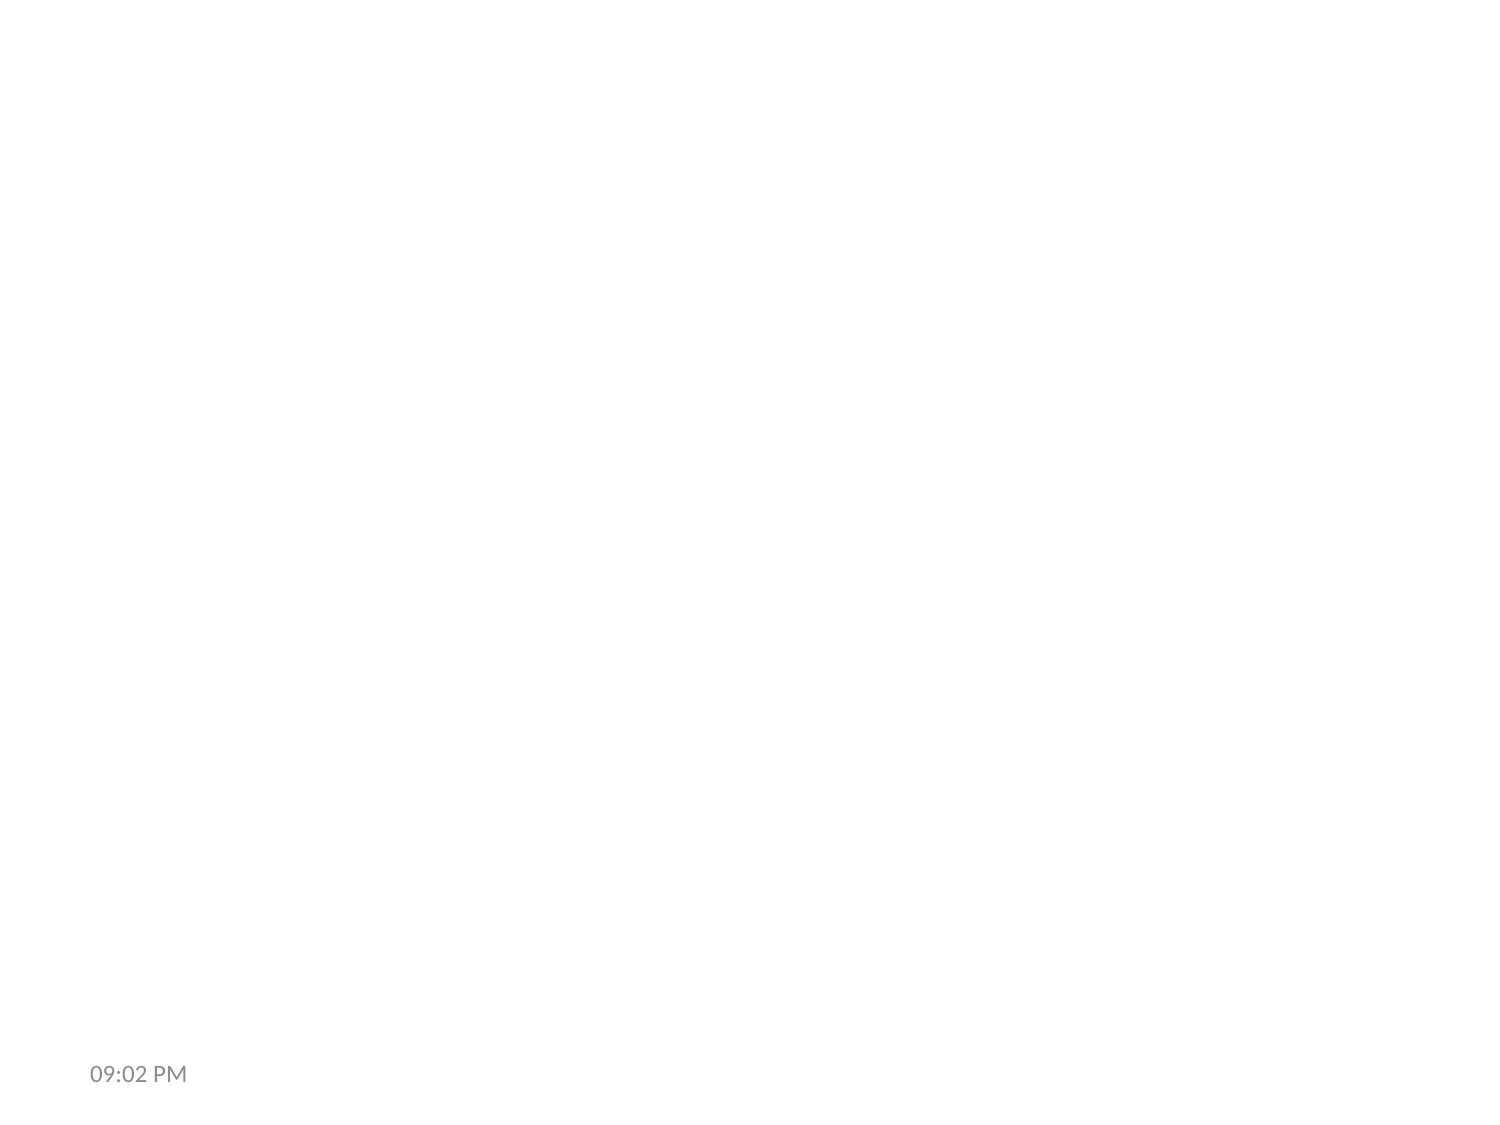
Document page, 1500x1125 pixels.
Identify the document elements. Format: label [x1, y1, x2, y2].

slide_number [75, 1042, 425, 1103]
